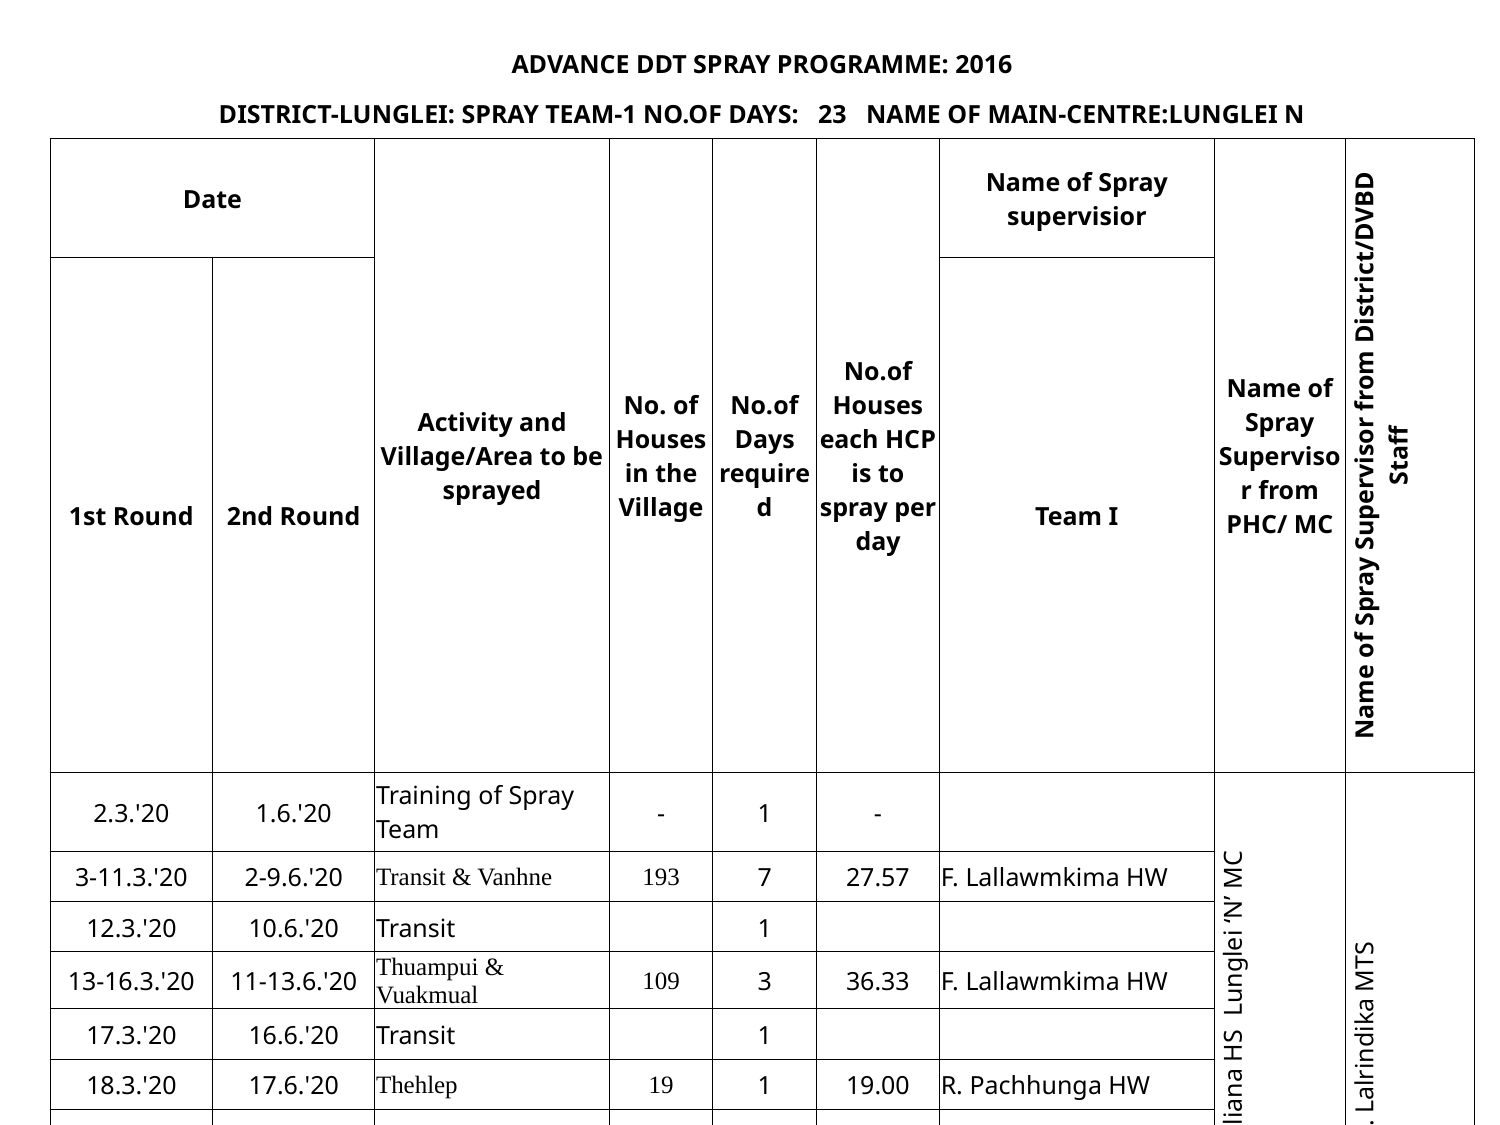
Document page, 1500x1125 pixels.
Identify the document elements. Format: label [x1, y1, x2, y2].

table_cell [817, 139, 939, 772]
table_header [50, 38, 1475, 88]
table_cell [610, 852, 712, 901]
table_cell [375, 773, 609, 851]
table_cell [375, 852, 609, 901]
table_cell [213, 1110, 374, 1125]
table_cell [50, 88, 1475, 138]
table_cell [375, 952, 609, 1008]
table_cell [51, 1009, 212, 1059]
table_cell [713, 1110, 816, 1125]
table_cell [213, 852, 374, 901]
table_cell [610, 1110, 712, 1125]
table_cell [610, 952, 712, 1008]
table_cell [375, 139, 609, 772]
table_cell [1346, 139, 1474, 772]
table_cell [375, 1009, 609, 1059]
table_cell [940, 1009, 1214, 1059]
table_cell [610, 902, 712, 951]
table_cell [1215, 773, 1345, 1125]
table_cell [713, 1009, 816, 1059]
table_cell [940, 952, 1214, 1008]
table_cell [51, 773, 212, 851]
table_cell [940, 1060, 1214, 1109]
table_cell [1215, 139, 1345, 772]
table_cell [213, 1009, 374, 1059]
table_cell [375, 1060, 609, 1109]
table_cell [610, 773, 712, 851]
table_cell [51, 902, 212, 951]
table_cell [940, 773, 1214, 851]
table_cell [817, 1110, 939, 1125]
table_cell [940, 258, 1214, 772]
table_cell [940, 1110, 1214, 1125]
table_cell [817, 852, 939, 901]
table_cell [713, 1060, 816, 1109]
table_cell [817, 1009, 939, 1059]
table_cell [51, 1060, 212, 1109]
table_cell [213, 952, 374, 1008]
table_cell [940, 139, 1214, 257]
table_cell [51, 258, 212, 772]
table_cell [213, 902, 374, 951]
table_cell [610, 1060, 712, 1109]
table_cell [817, 902, 939, 951]
table_cell [375, 1110, 609, 1125]
table_cell [713, 852, 816, 901]
table_cell [817, 952, 939, 1008]
table_cell [713, 773, 816, 851]
table_cell [51, 952, 212, 1008]
table_cell [213, 1060, 374, 1109]
table_cell [817, 1060, 939, 1109]
table_cell [375, 902, 609, 951]
table_cell [940, 902, 1214, 951]
table_cell [51, 139, 374, 257]
table_cell [713, 902, 816, 951]
table_cell [213, 773, 374, 851]
table_cell [817, 773, 939, 851]
table_cell [713, 952, 816, 1008]
table_cell [713, 139, 816, 772]
table_cell [51, 852, 212, 901]
table_cell [213, 258, 374, 772]
table_cell [940, 852, 1214, 901]
table_cell [51, 1110, 212, 1125]
table_cell [610, 1009, 712, 1059]
table_cell [610, 139, 712, 772]
table_cell [1346, 773, 1474, 1125]
